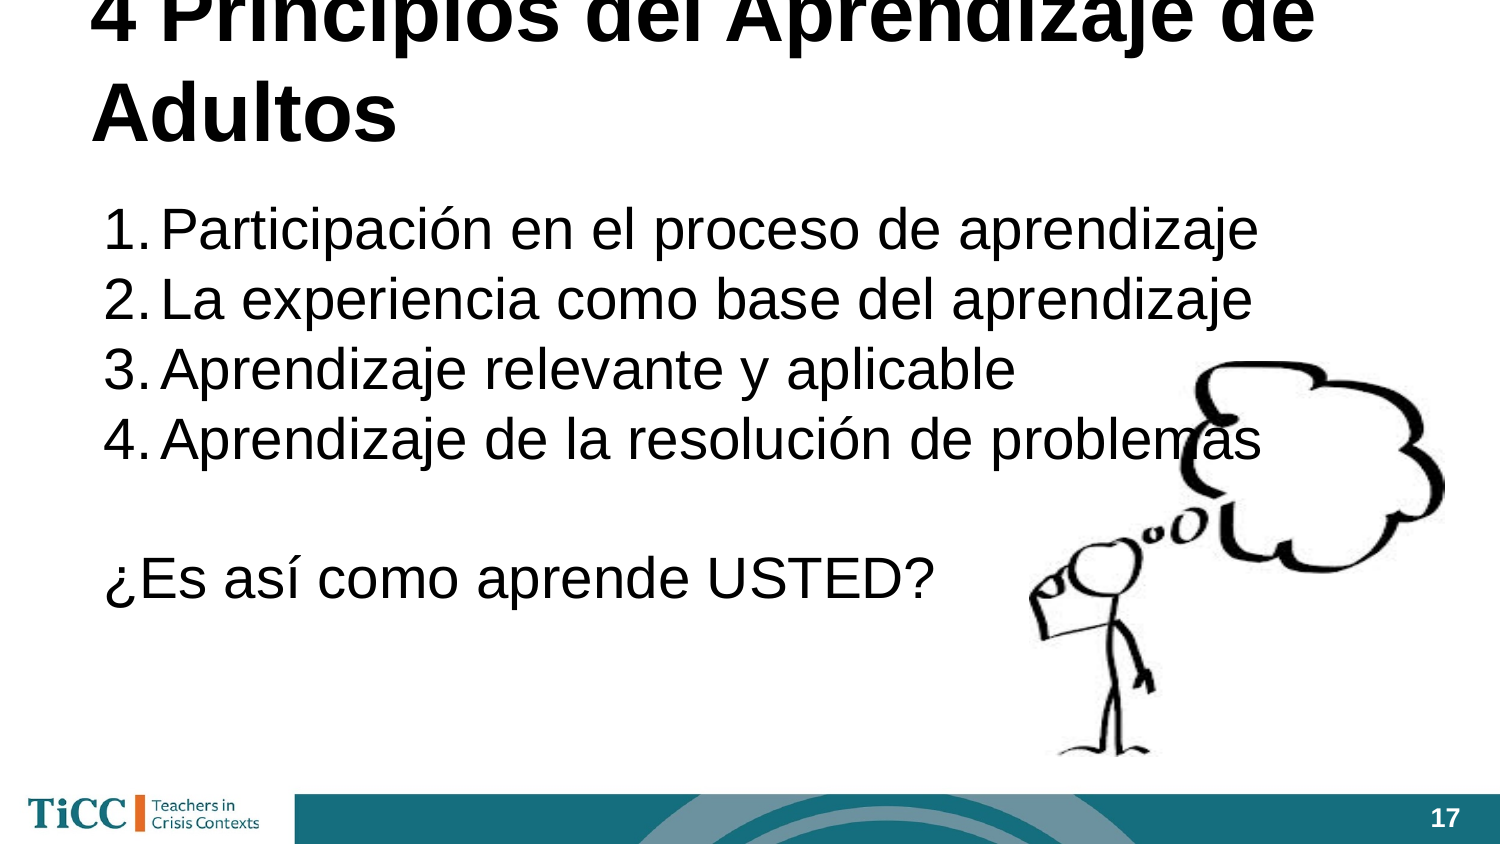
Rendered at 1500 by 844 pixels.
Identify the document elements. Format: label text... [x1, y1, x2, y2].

title 4 Principios del Aprendizaje de Adultos [75, 0, 1425, 174]
picture [0, 0, 1500, 844]
text_box Participación en el proceso de aprendizaje La experiencia como base del aprendizaje Aprendizaje relevante y aplicable Aprendizaje de la resolución de problemas ¿Es así como aprende USTED? [88, 183, 1382, 623]
list [75, 294, 1082, 815]
slide_number ‹#› [1385, 784, 1476, 844]
